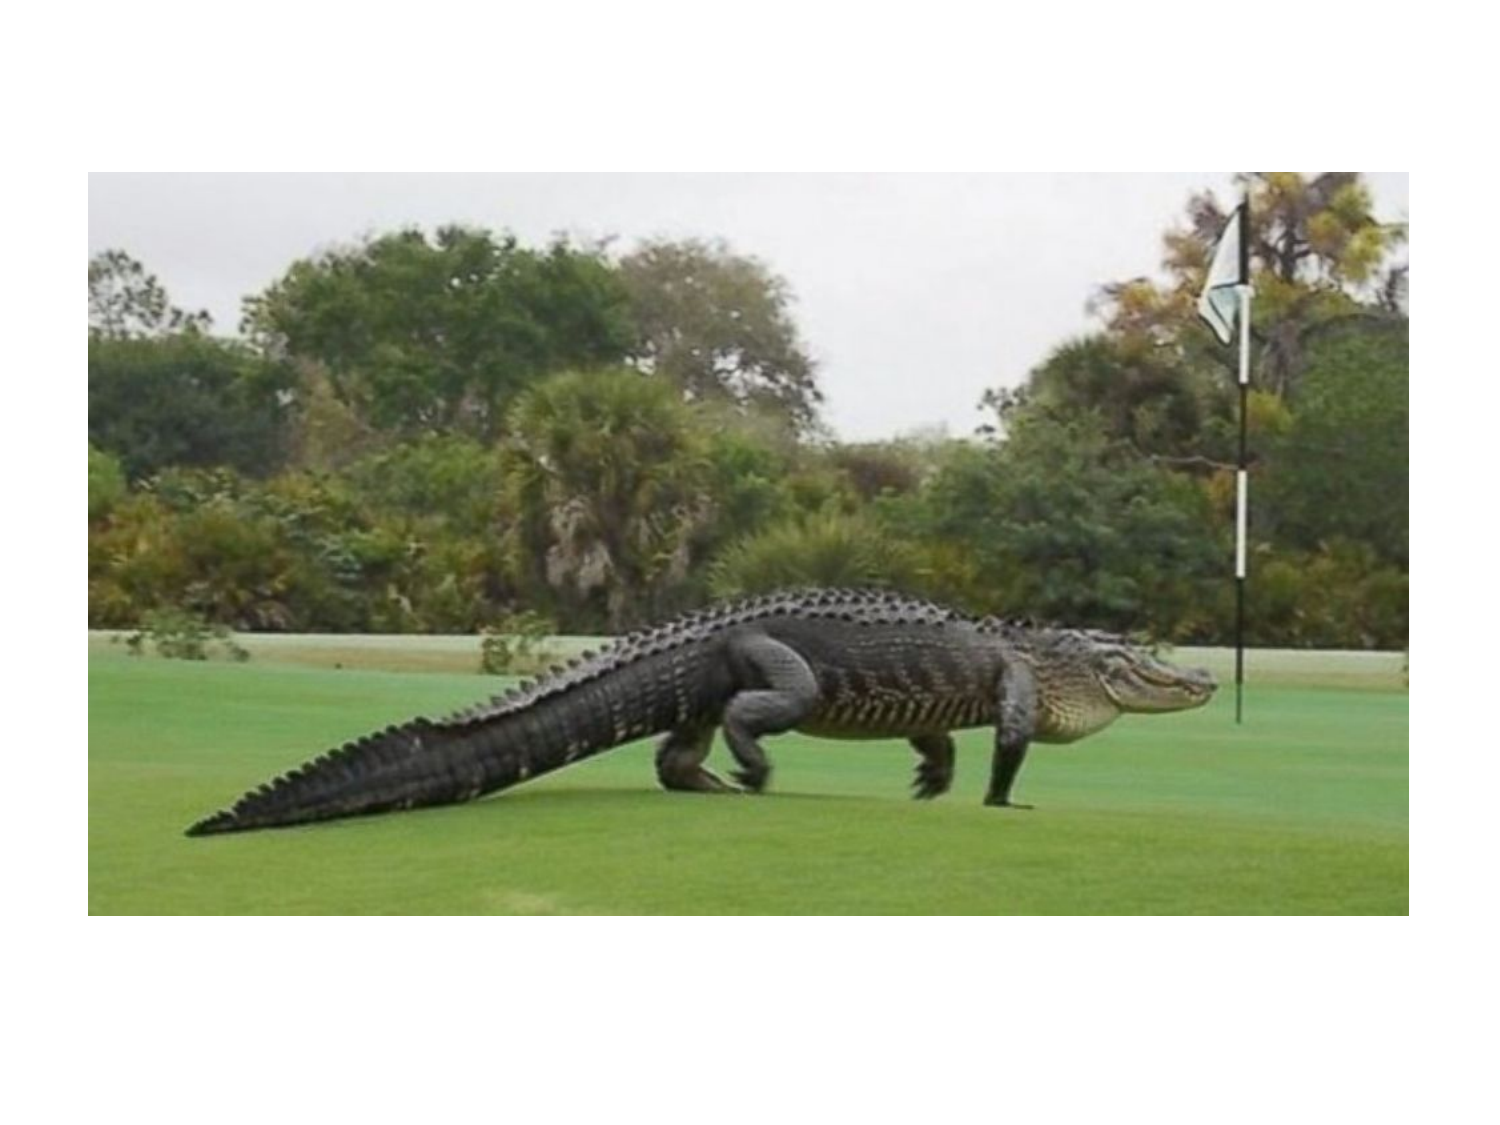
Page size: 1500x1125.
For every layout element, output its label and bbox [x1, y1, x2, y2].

list [88, 172, 1409, 916]
